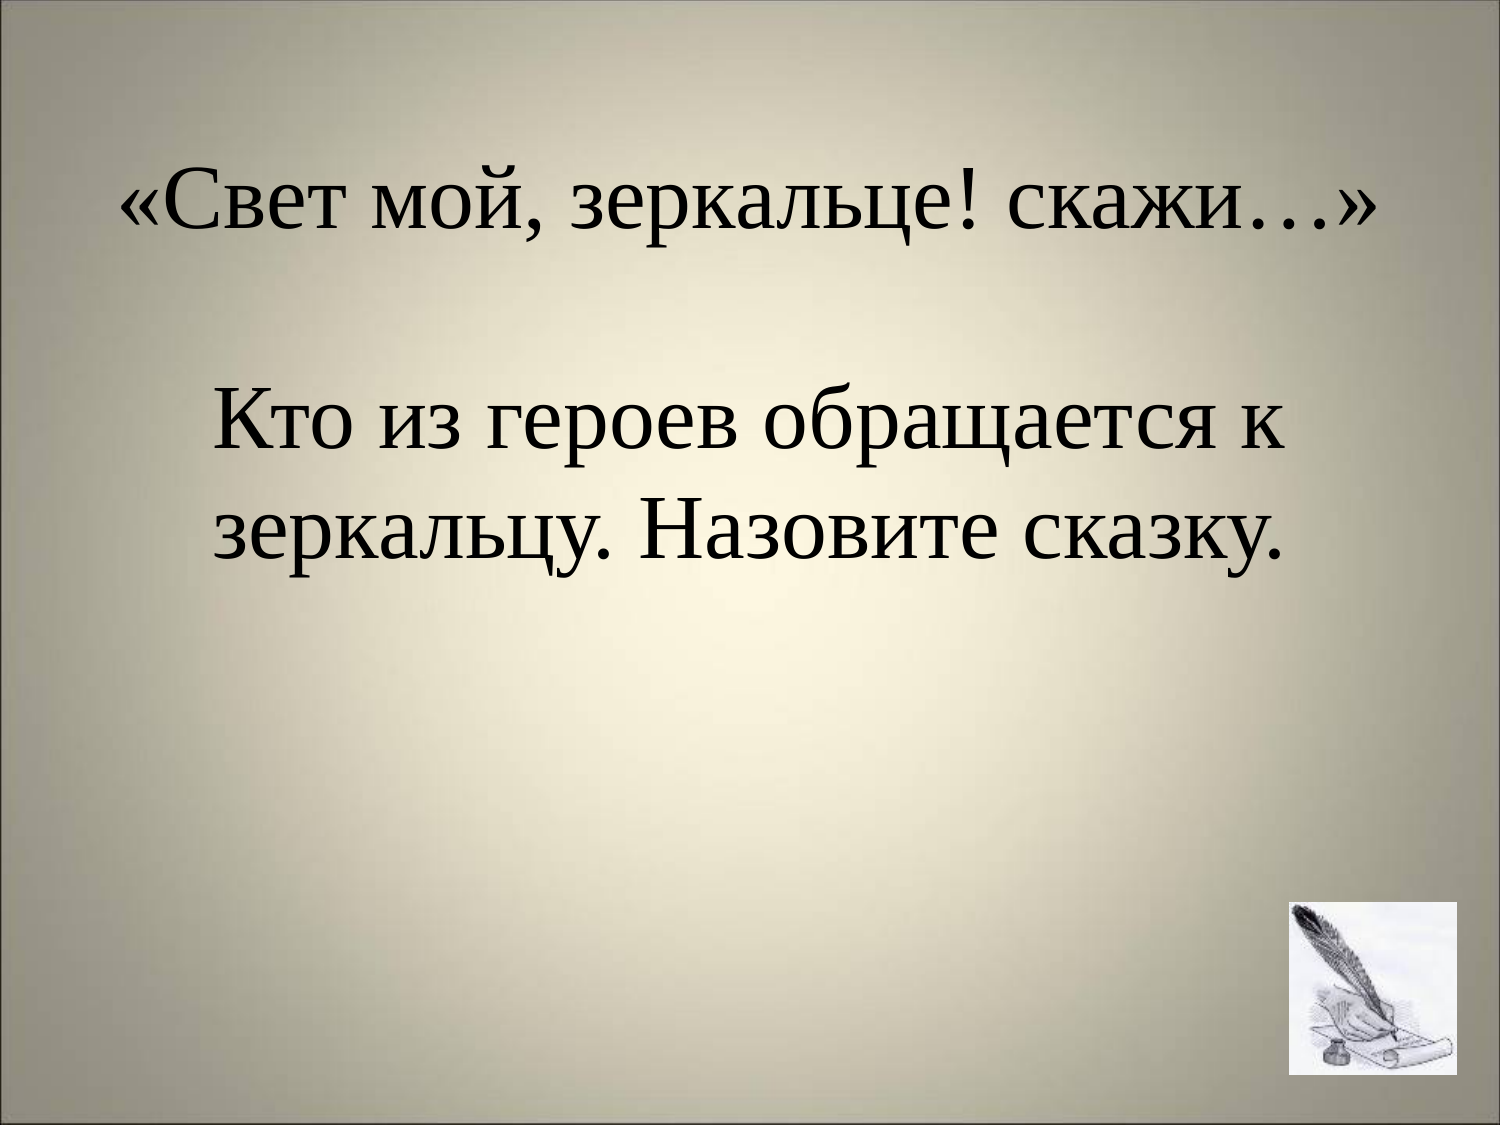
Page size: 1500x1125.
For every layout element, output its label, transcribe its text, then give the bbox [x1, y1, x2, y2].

picture [0, 0, 1500, 1125]
title «Свет мой, зеркальце! скажи…» Кто из героев обращается к зеркальцу. Назовите сказку. [74, 44, 1426, 669]
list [1288, 902, 1458, 1075]
